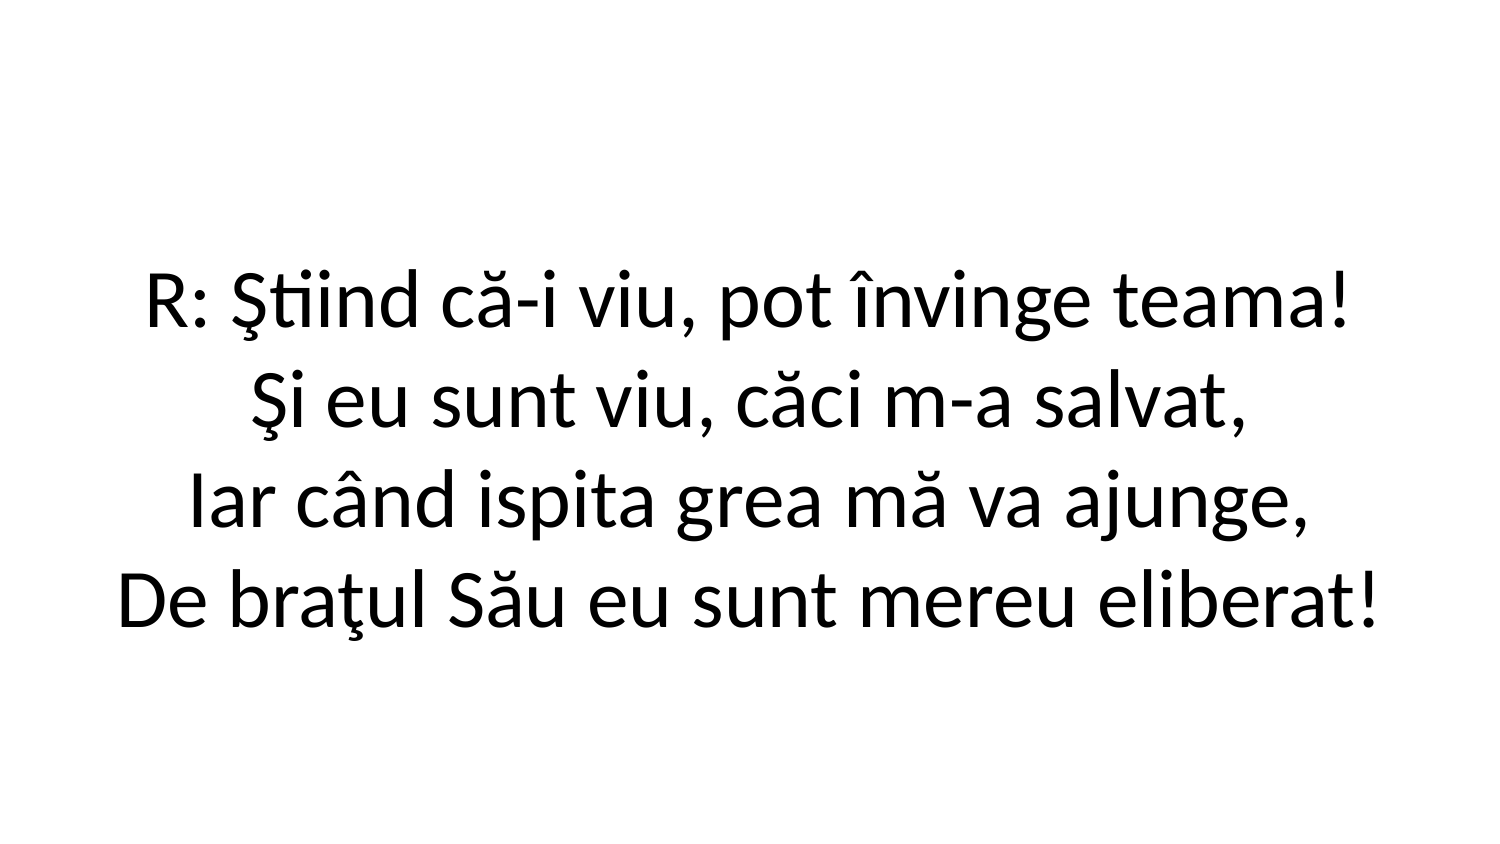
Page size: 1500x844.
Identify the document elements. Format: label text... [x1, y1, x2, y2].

text_box R: Ştiind că-i viu, pot învinge teama! Şi eu sunt viu, căci m-a salvat, Iar când ispita grea mă va ajunge, De braţul Său eu sunt mereu eliberat! [101, 192, 1399, 652]
